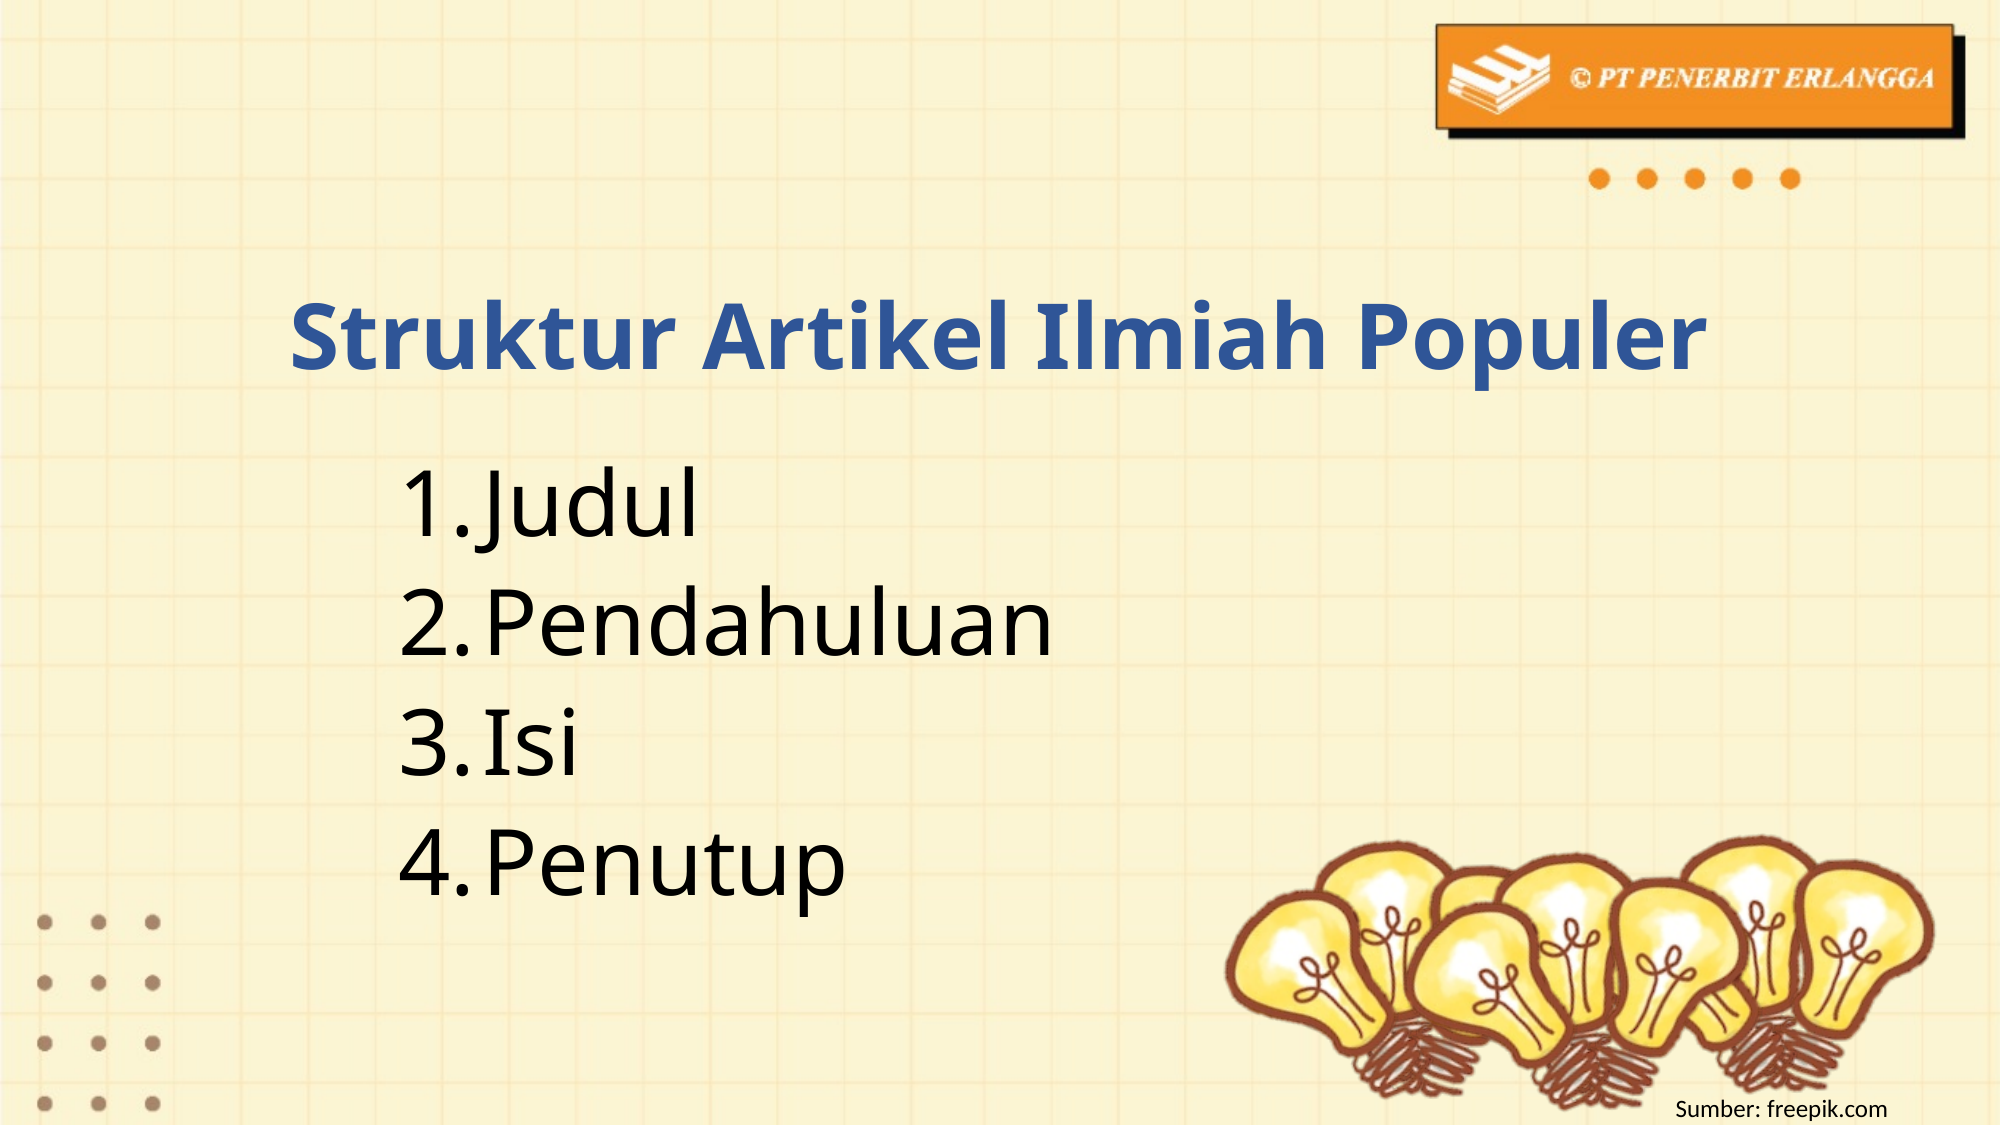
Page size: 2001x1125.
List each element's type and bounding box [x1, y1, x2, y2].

text_box [1280, 785, 1796, 1125]
text_box [1465, 767, 1981, 1125]
picture [0, 0, 2001, 1125]
text_box [1102, 773, 1617, 1125]
